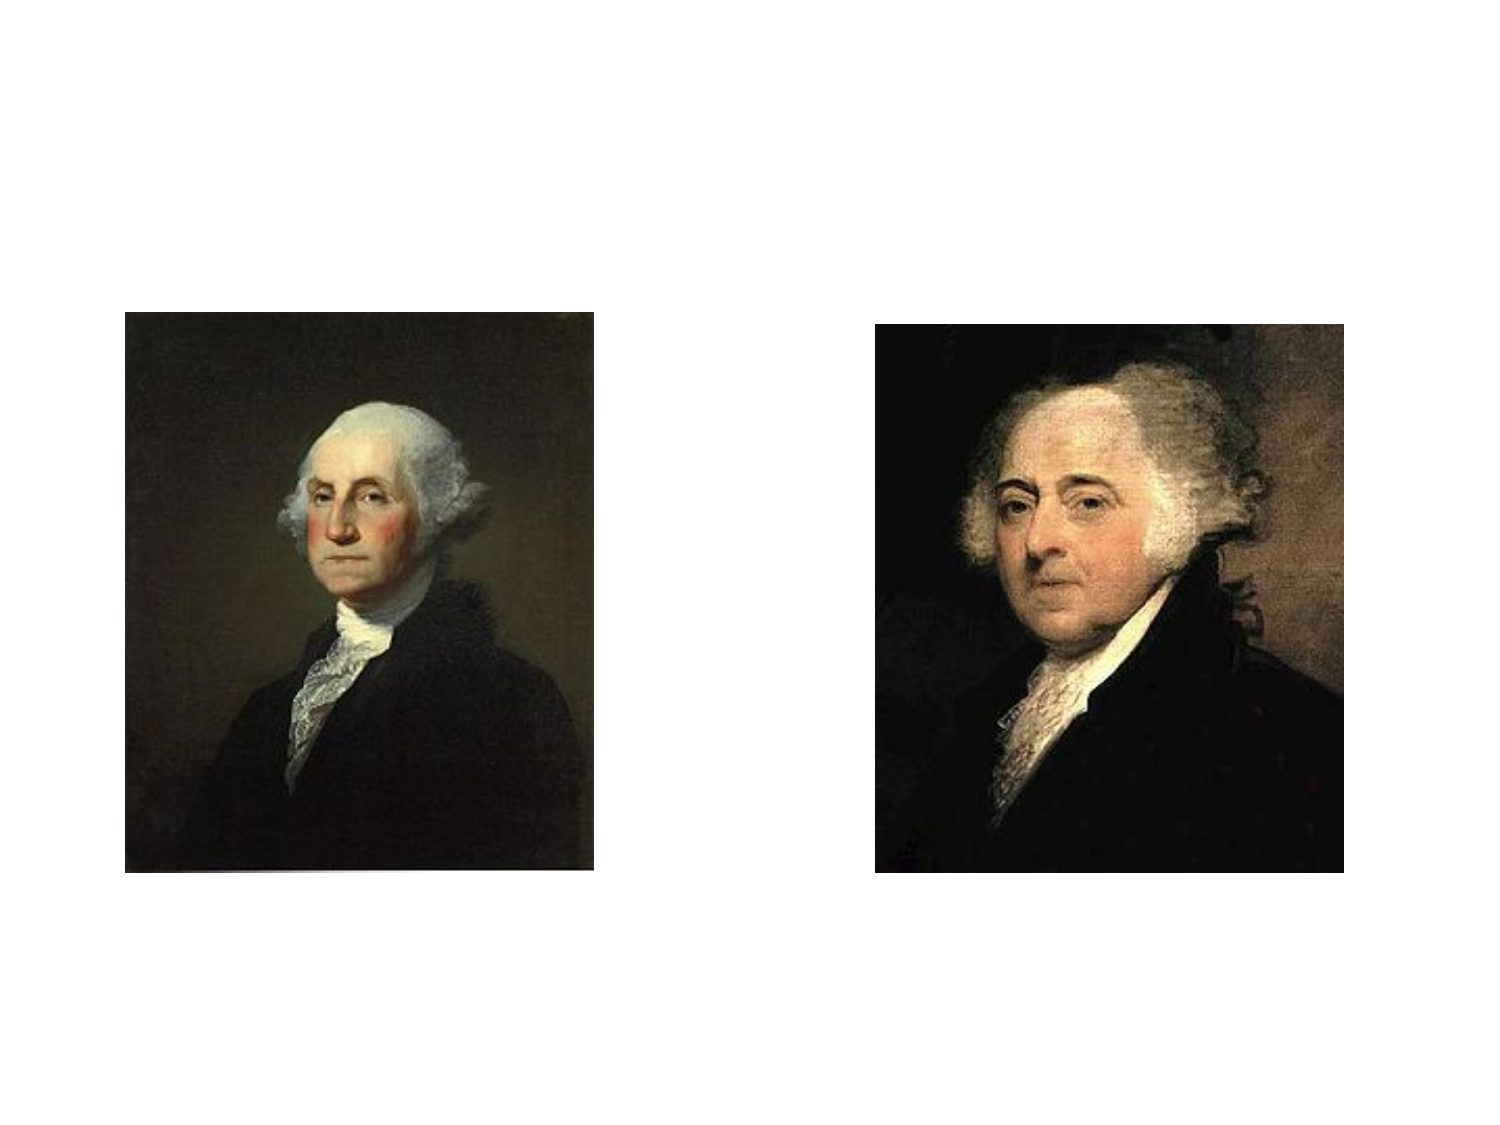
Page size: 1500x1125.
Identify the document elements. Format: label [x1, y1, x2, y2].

picture [124, 312, 594, 874]
picture [874, 324, 1344, 874]
